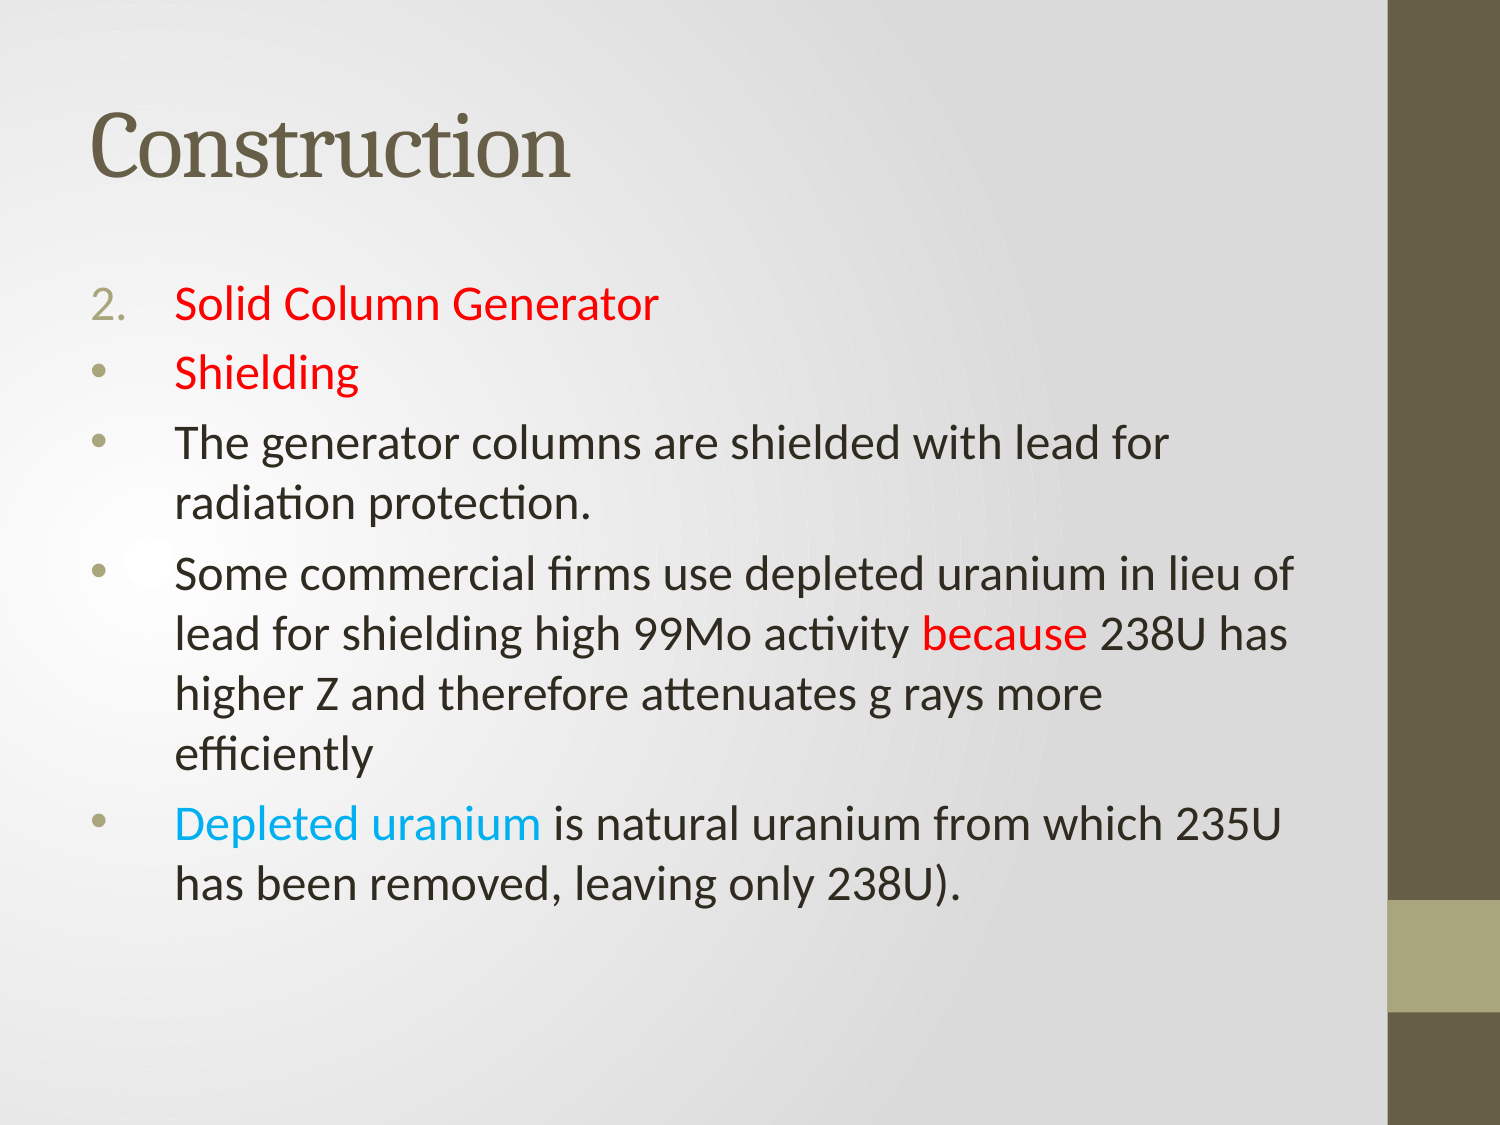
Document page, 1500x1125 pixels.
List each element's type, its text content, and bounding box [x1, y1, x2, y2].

title Construction [75, 45, 1325, 233]
list Solid Column Generator Shielding The generator columns are shielded with lead for radiation protection. Some commercial firms use depleted uranium in lieu of lead for shielding high 99Mo activity because 238U has higher Z and therefore attenuates g rays more efficiently Depleted uranium is natural uranium from which 235U has been removed, leaving only 238U). [74, 262, 1326, 1051]
